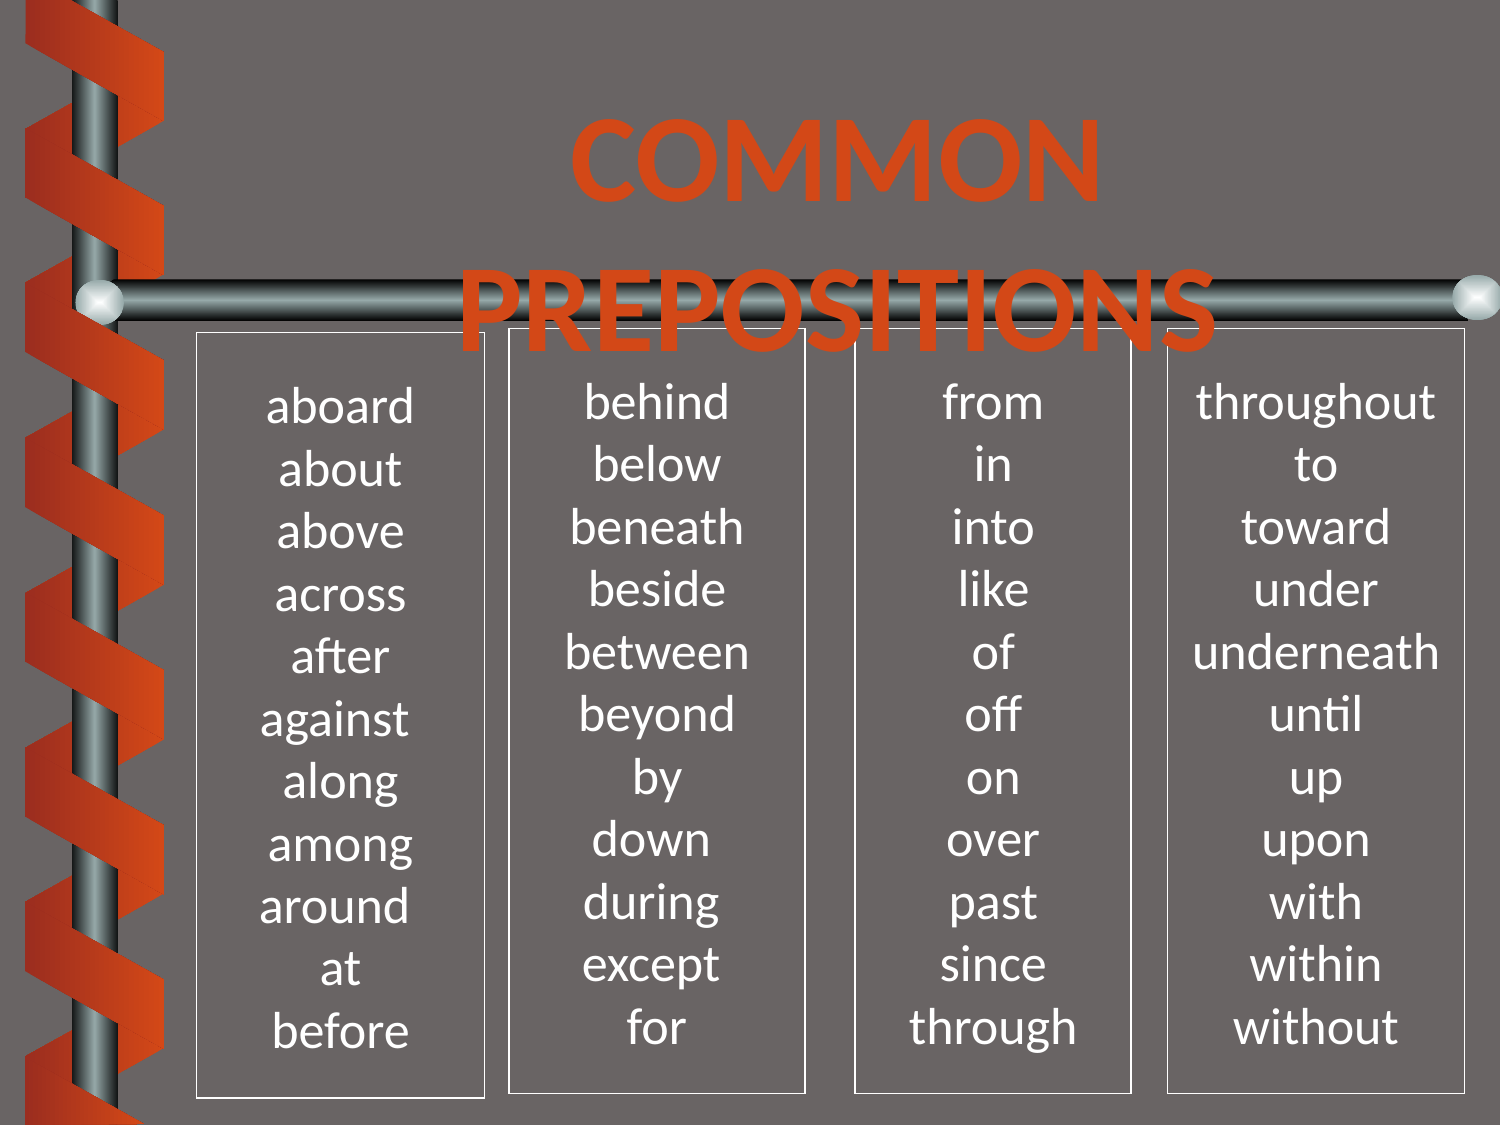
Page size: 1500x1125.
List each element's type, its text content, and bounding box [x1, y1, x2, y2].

text_box behind below beneath beside between beyond by down during except for [508, 328, 806, 1094]
text_box aboard about above across after against along among around at before [196, 332, 485, 1098]
text_box from in into like of off on over past since through [855, 328, 1132, 1094]
text_box Common Prepositions [199, 68, 1475, 257]
text_box throughout to toward under underneath until up upon with within without [1167, 328, 1465, 1094]
